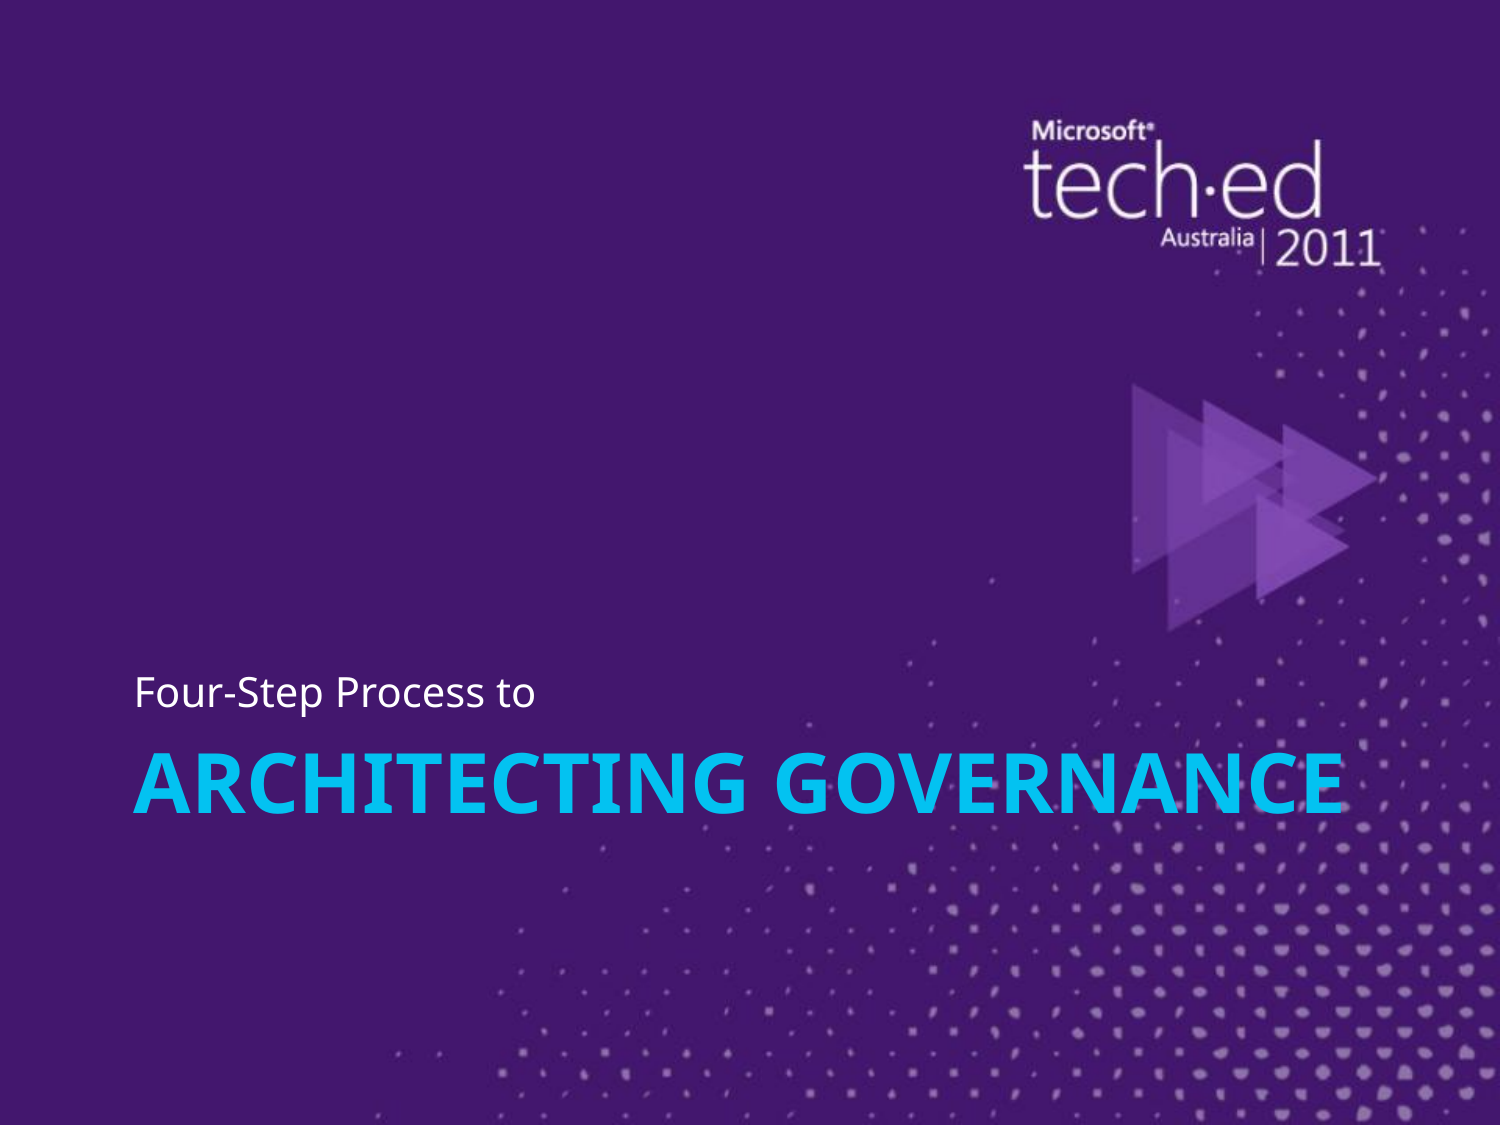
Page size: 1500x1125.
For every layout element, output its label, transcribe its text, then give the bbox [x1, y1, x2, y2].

list Four-Step Process to [118, 476, 1394, 723]
title Architecting Governance [118, 723, 1394, 947]
picture [0, 0, 1500, 1125]
